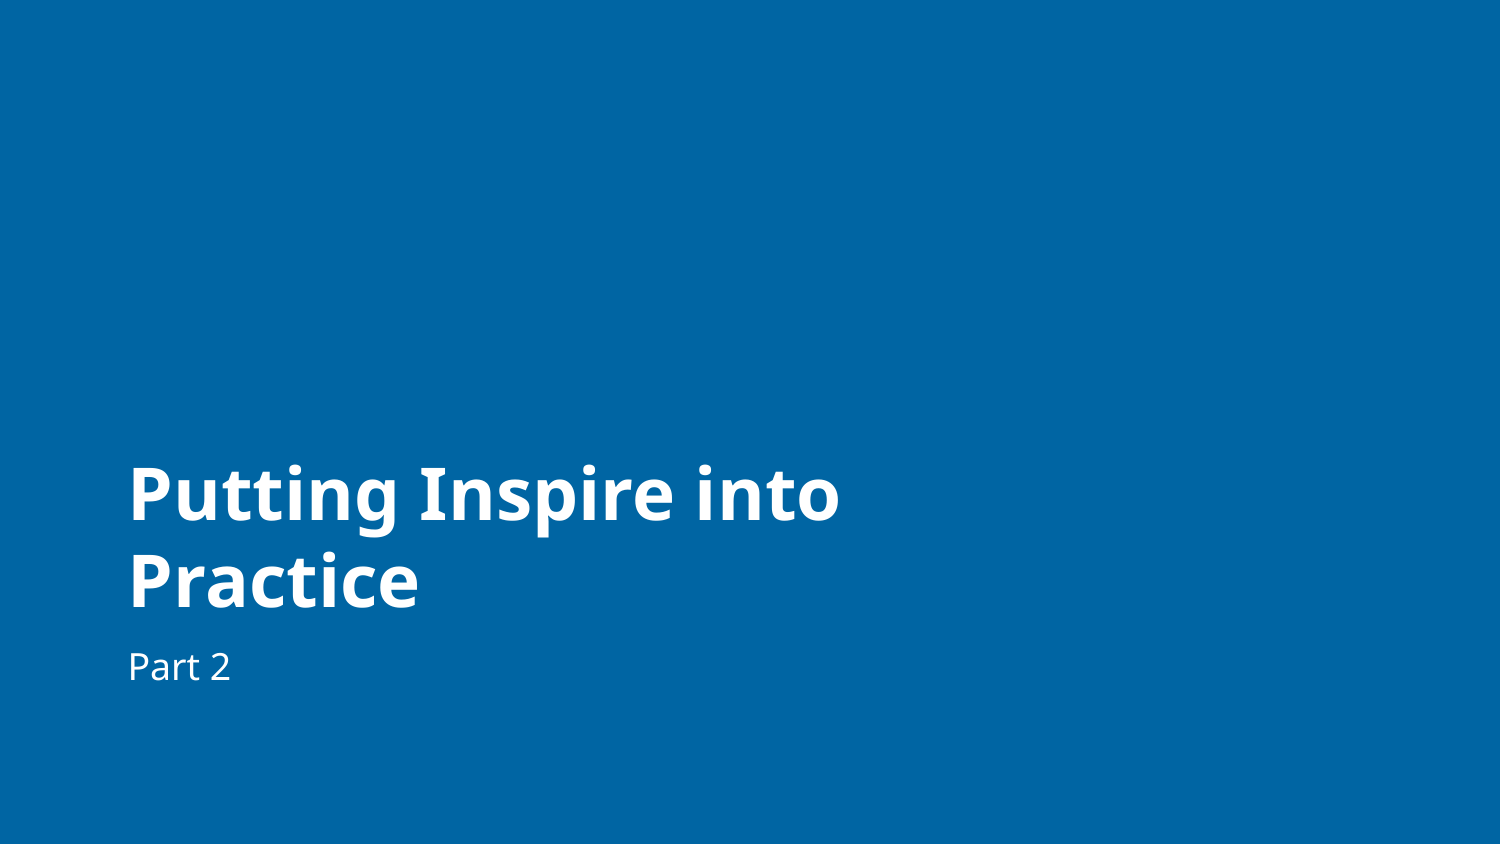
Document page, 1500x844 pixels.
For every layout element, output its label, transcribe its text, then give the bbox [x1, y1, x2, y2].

title Putting Inspire into Practice [112, 447, 1068, 628]
subtitle Part 2 [112, 628, 1068, 758]
